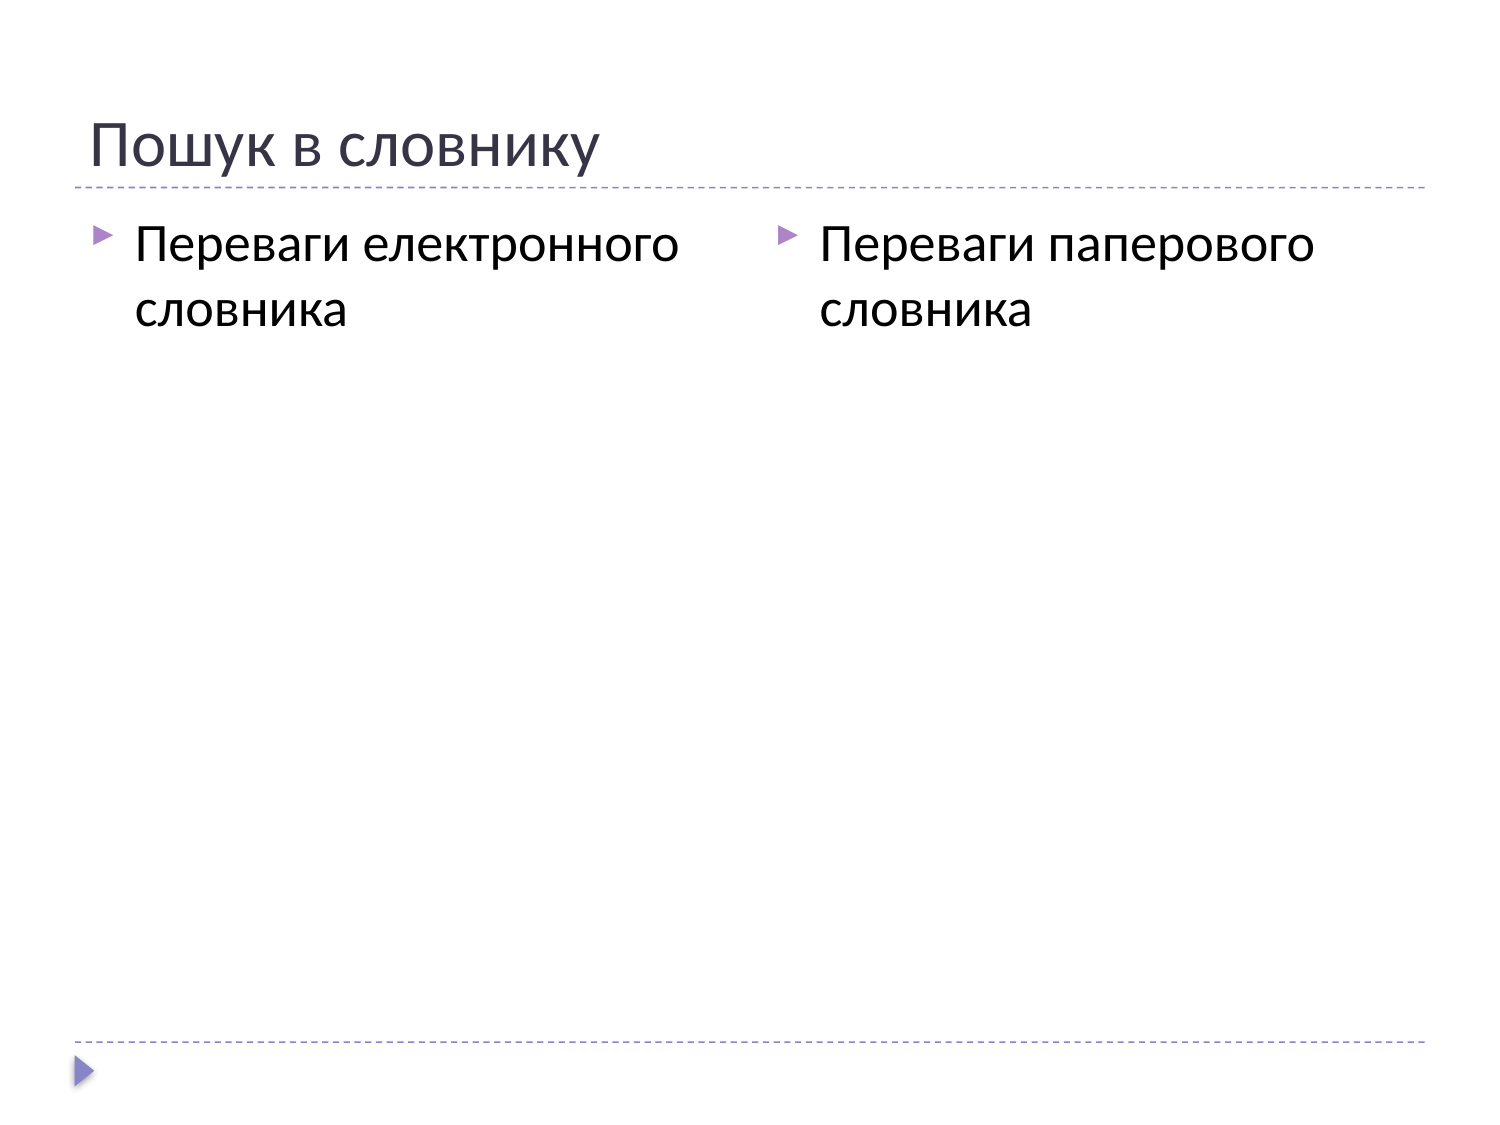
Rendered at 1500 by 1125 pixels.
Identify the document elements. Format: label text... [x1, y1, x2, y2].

list Переваги електронного словника [75, 200, 738, 1010]
list Переваги паперового словника [759, 199, 1423, 1010]
title Пошук в словнику [75, 37, 1425, 188]
